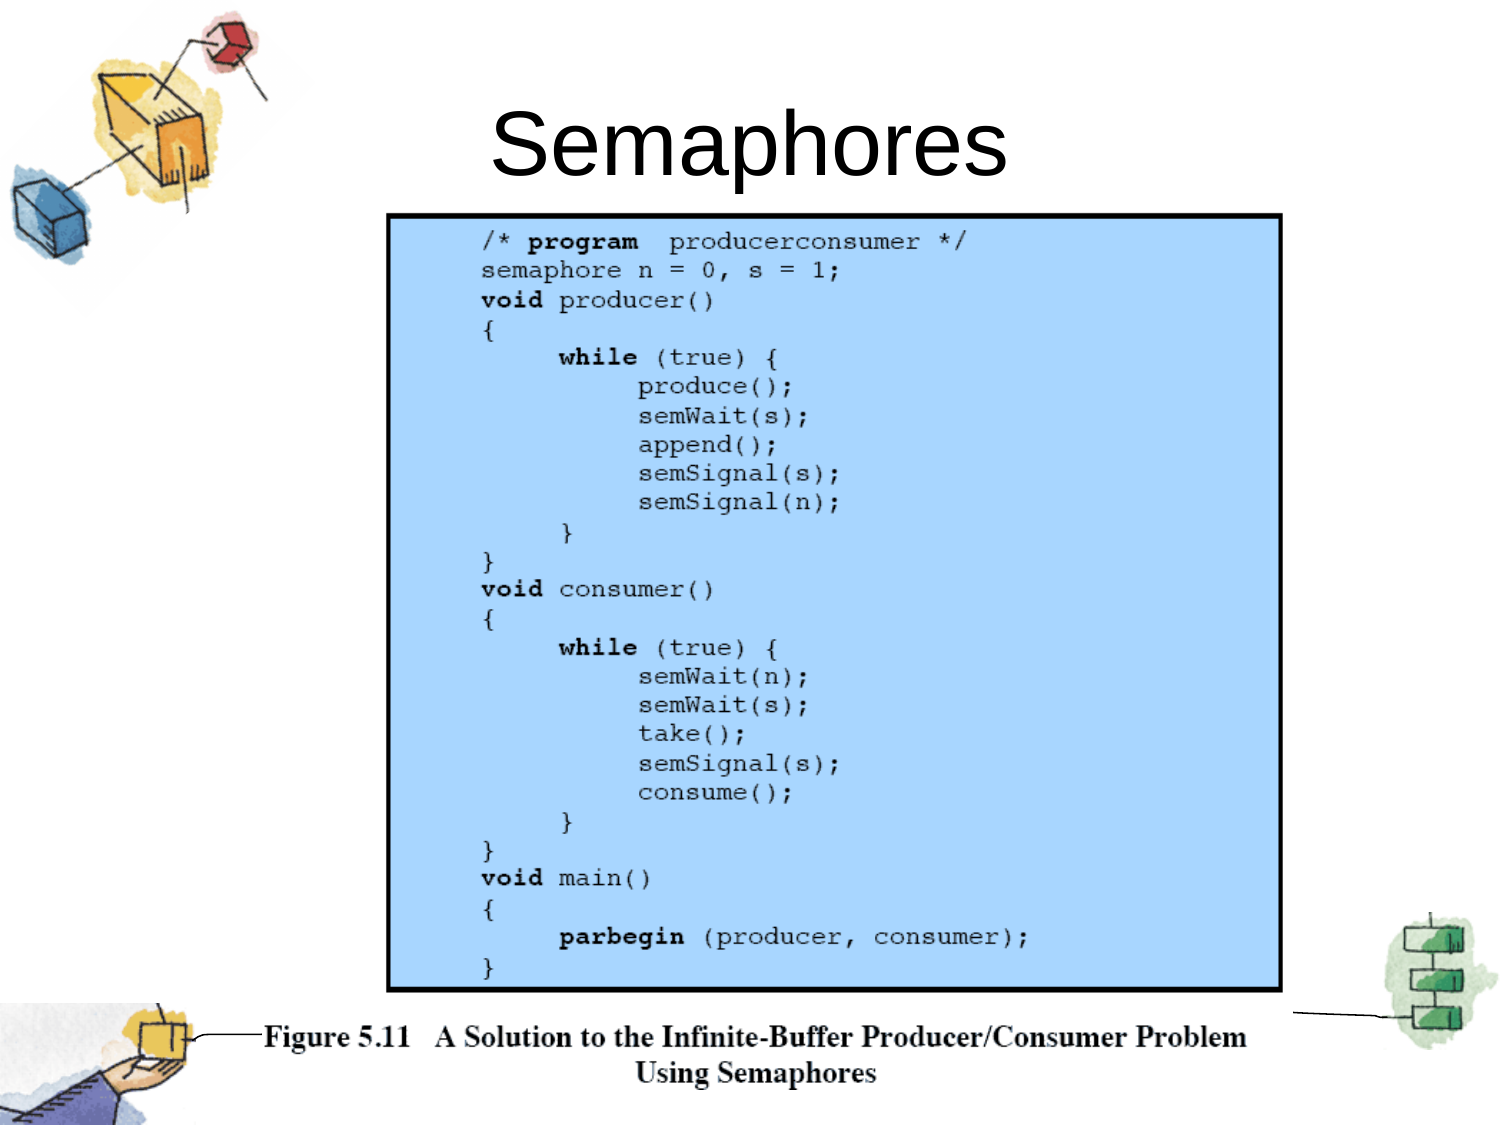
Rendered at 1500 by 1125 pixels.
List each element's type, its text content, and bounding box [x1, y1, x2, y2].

picture [0, 85, 167, 316]
title Semaphores [74, 44, 1426, 233]
picture [0, 1003, 196, 1125]
picture [1382, 912, 1500, 1050]
picture [114, 0, 274, 44]
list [262, 199, 1293, 1091]
